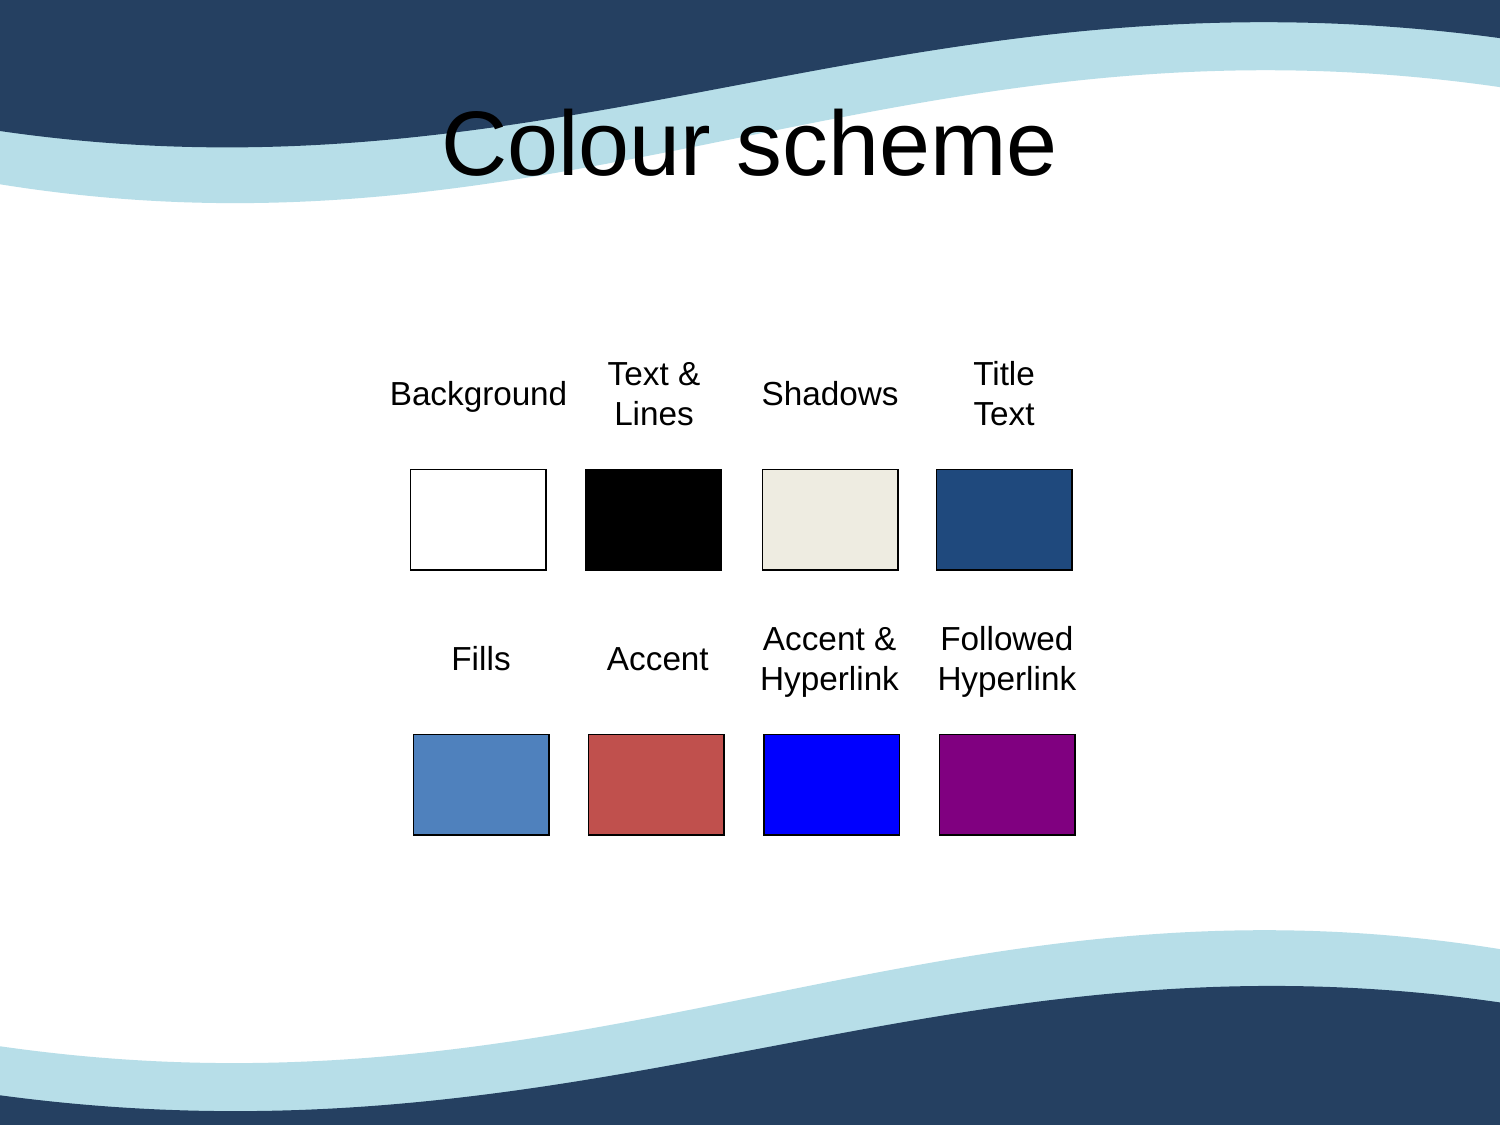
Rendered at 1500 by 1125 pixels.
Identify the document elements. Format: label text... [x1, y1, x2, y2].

text_box [410, 469, 547, 570]
text_box [763, 734, 900, 835]
text_box Title Text [958, 344, 1050, 440]
text_box Fills [436, 629, 526, 685]
text_box Followed Hyperlink [922, 609, 1092, 704]
text_box Accent & Hyperlink [745, 609, 914, 705]
title Colour scheme [75, 45, 1425, 233]
text_box [936, 469, 1073, 570]
text_box [762, 469, 899, 570]
text_box [585, 469, 722, 570]
text_box [588, 734, 725, 835]
text_box Accent [592, 629, 724, 685]
text_box [413, 734, 549, 835]
text_box Background [374, 364, 583, 420]
text_box Shadows [746, 364, 914, 420]
text_box Text & Lines [592, 344, 716, 440]
text_box [939, 734, 1075, 835]
